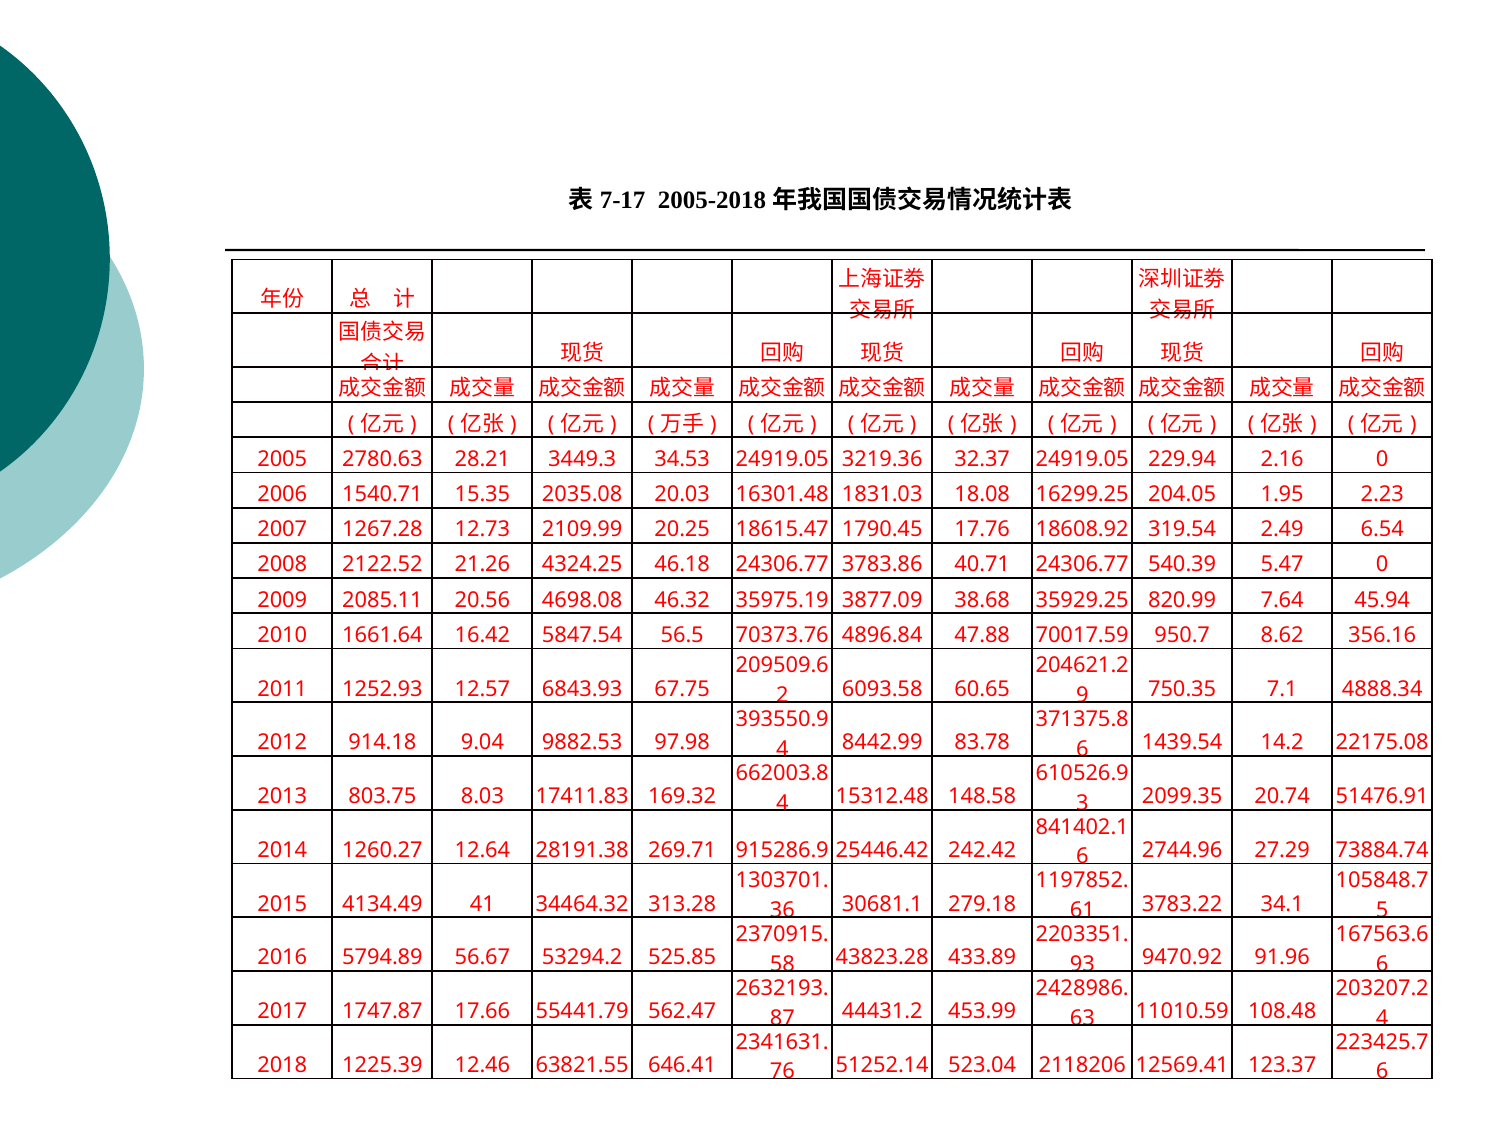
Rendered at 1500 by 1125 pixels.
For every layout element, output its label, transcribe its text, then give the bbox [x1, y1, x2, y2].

table_cell 167563.66 [1333, 918, 1431, 970]
table_cell 20.56 [433, 579, 531, 612]
table_cell 成交金额 [1033, 368, 1131, 401]
table_cell 4324.25 [533, 544, 631, 577]
table_cell 108.48 [1233, 972, 1331, 1024]
table_header [633, 260, 731, 312]
table_cell 1661.64 [333, 614, 431, 648]
table_cell 67.75 [633, 649, 731, 701]
table_cell 41 [433, 864, 531, 916]
table_cell 16299.25 [1033, 473, 1131, 507]
table_cell 成交量 [1233, 368, 1331, 401]
table_cell 105848.75 [1333, 864, 1431, 916]
table_cell 4888.34 [1333, 649, 1431, 701]
table_cell 20.03 [633, 473, 731, 507]
table_cell 914.18 [333, 703, 431, 755]
table_cell 2006 [233, 473, 331, 507]
table_cell (亿元) [833, 403, 931, 436]
table_cell 0 [1333, 544, 1431, 577]
table_cell 5794.89 [333, 918, 431, 970]
table_cell 2015 [233, 864, 331, 916]
table_cell 40.71 [933, 544, 1031, 577]
table_cell 18608.92 [1033, 509, 1131, 542]
table_cell 2011 [233, 649, 331, 701]
table_cell 成交量 [433, 368, 531, 401]
table_cell 12569.41 [1133, 1026, 1231, 1078]
table_header [933, 260, 1031, 312]
table_cell 2012 [233, 703, 331, 755]
table_cell 现货 [833, 314, 931, 366]
table_cell 63821.55 [533, 1026, 631, 1078]
table_cell 70373.76 [733, 614, 831, 648]
table_cell 2035.08 [533, 473, 631, 507]
table_cell 2099.35 [1133, 757, 1231, 809]
table_cell [1233, 314, 1331, 366]
table_cell (亿张) [1233, 403, 1331, 436]
table_cell 6093.58 [833, 649, 931, 701]
table_cell 55441.79 [533, 972, 631, 1024]
table_cell 0 [1333, 438, 1431, 472]
table_cell 1225.39 [333, 1026, 431, 1078]
text_box 表7-17 2005-2018年我国国债交易情况统计表 [554, 175, 1087, 221]
table_cell 3783.86 [833, 544, 931, 577]
table_cell 回购 [1333, 314, 1431, 366]
table_cell 回购 [733, 314, 831, 366]
table_cell 1252.93 [333, 649, 431, 701]
table_cell 2341631.76 [733, 1026, 831, 1078]
table_cell 83.78 [933, 703, 1031, 755]
table_cell 34.53 [633, 438, 731, 472]
table_cell (亿张) [433, 403, 531, 436]
table_header [433, 260, 531, 312]
table_header 年份 [233, 260, 331, 312]
table_cell 24306.77 [1033, 544, 1131, 577]
table_cell 371375.86 [1033, 703, 1131, 755]
table_cell 56.67 [433, 918, 531, 970]
table_cell 成交金额 [833, 368, 931, 401]
table_cell (亿元) [533, 403, 631, 436]
table_cell 803.75 [333, 757, 431, 809]
table_cell 45.94 [1333, 579, 1431, 612]
table_cell (亿张) [933, 403, 1031, 436]
table_cell 73884.74 [1333, 811, 1431, 863]
table_cell 44431.2 [833, 972, 931, 1024]
table_cell 3877.09 [833, 579, 931, 612]
table_cell 20.74 [1233, 757, 1331, 809]
table_cell 2010 [233, 614, 331, 648]
table_cell 43823.28 [833, 918, 931, 970]
table_cell 1747.87 [333, 972, 431, 1024]
table_cell 34.1 [1233, 864, 1331, 916]
table_cell 433.89 [933, 918, 1031, 970]
table_cell [233, 403, 331, 436]
table_cell 1540.71 [333, 473, 431, 507]
table_cell 16.42 [433, 614, 531, 648]
table_cell 2109.99 [533, 509, 631, 542]
table_cell 成交金额 [533, 368, 631, 401]
table_cell 1303701.36 [733, 864, 831, 916]
table_cell [933, 314, 1031, 366]
table_cell 7.1 [1233, 649, 1331, 701]
table_cell 91.96 [1233, 918, 1331, 970]
table_cell [233, 368, 331, 401]
table_cell 1790.45 [833, 509, 931, 542]
table_header 上海证劵交易所 [833, 260, 931, 312]
table_cell (亿元) [1133, 403, 1231, 436]
table_header [533, 260, 631, 312]
table_cell 2632193.87 [733, 972, 831, 1024]
table_cell 950.7 [1133, 614, 1231, 648]
table_cell 18615.47 [733, 509, 831, 542]
table_header [733, 260, 831, 312]
table_header 深圳证劵交易所 [1133, 260, 1231, 312]
table_cell 2017 [233, 972, 331, 1024]
table_header [1233, 260, 1331, 312]
table_cell 2008 [233, 544, 331, 577]
table_cell 成交量 [933, 368, 1031, 401]
table_cell 28.21 [433, 438, 531, 472]
table_cell 成交金额 [333, 368, 431, 401]
table_cell 8.62 [1233, 614, 1331, 648]
table_header [1033, 260, 1131, 312]
table_header 总 计 [333, 260, 431, 312]
table_cell 169.32 [633, 757, 731, 809]
table_cell 313.28 [633, 864, 731, 916]
table_cell 2744.96 [1133, 811, 1231, 863]
table_cell 15.35 [433, 473, 531, 507]
table_cell 4134.49 [333, 864, 431, 916]
table_cell 2016 [233, 918, 331, 970]
table_cell 1.95 [1233, 473, 1331, 507]
table_header [1333, 260, 1431, 312]
table_cell 97.98 [633, 703, 731, 755]
table_cell 47.88 [933, 614, 1031, 648]
table_cell 17411.83 [533, 757, 631, 809]
table_cell 841402.16 [1033, 811, 1131, 863]
table_cell 18.08 [933, 473, 1031, 507]
table_cell (亿元) [1033, 403, 1131, 436]
table_cell 223425.76 [1333, 1026, 1431, 1078]
table_cell 2203351.93 [1033, 918, 1131, 970]
table_cell (亿元) [1333, 403, 1431, 436]
table_cell 2428986.63 [1033, 972, 1131, 1024]
table_cell 2018 [233, 1026, 331, 1078]
table_cell 国债交易合计 [333, 314, 431, 366]
table_cell 8.03 [433, 757, 531, 809]
table_cell 6843.93 [533, 649, 631, 701]
table_cell 2.49 [1233, 509, 1331, 542]
table_cell 8442.99 [833, 703, 931, 755]
table_cell 12.57 [433, 649, 531, 701]
table_cell 28191.38 [533, 811, 631, 863]
table_cell 15312.48 [833, 757, 931, 809]
table_cell 3449.3 [533, 438, 631, 472]
table_cell 3219.36 [833, 438, 931, 472]
table_cell 9470.92 [1133, 918, 1231, 970]
table_cell 25446.42 [833, 811, 931, 863]
table_cell 610526.93 [1033, 757, 1131, 809]
table_cell 204621.29 [1033, 649, 1131, 701]
table_cell (万手) [633, 403, 731, 436]
table_cell 820.99 [1133, 579, 1231, 612]
table_cell 53294.2 [533, 918, 631, 970]
table_cell 123.37 [1233, 1026, 1331, 1078]
table_cell 2014 [233, 811, 331, 863]
table_cell 35929.25 [1033, 579, 1131, 612]
table_cell 2780.63 [333, 438, 431, 472]
table_cell 56.5 [633, 614, 731, 648]
table_cell 27.29 [1233, 811, 1331, 863]
table_cell 34464.32 [533, 864, 631, 916]
table_cell 4896.84 [833, 614, 931, 648]
table_cell 51476.91 [1333, 757, 1431, 809]
table_cell [633, 314, 731, 366]
table_cell 4698.08 [533, 579, 631, 612]
table_cell 60.65 [933, 649, 1031, 701]
table_cell 46.32 [633, 579, 731, 612]
table_cell 662003.84 [733, 757, 831, 809]
table_cell 20.25 [633, 509, 731, 542]
table_cell 209509.62 [733, 649, 831, 701]
table_cell 453.99 [933, 972, 1031, 1024]
table_cell 现货 [533, 314, 631, 366]
table_cell 279.18 [933, 864, 1031, 916]
table_cell 229.94 [1133, 438, 1231, 472]
table_cell 7.64 [1233, 579, 1331, 612]
table_cell (亿元) [333, 403, 431, 436]
table_cell 204.05 [1133, 473, 1231, 507]
table_cell 2122.52 [333, 544, 431, 577]
table_cell 21.26 [433, 544, 531, 577]
table_cell [233, 314, 331, 366]
table_cell 14.2 [1233, 703, 1331, 755]
table_cell 17.66 [433, 972, 531, 1024]
table_cell 750.35 [1133, 649, 1231, 701]
table_cell 2085.11 [333, 579, 431, 612]
table_cell [433, 314, 531, 366]
table_cell 成交金额 [1133, 368, 1231, 401]
table_cell 6.54 [1333, 509, 1431, 542]
table_cell 2007 [233, 509, 331, 542]
table_cell 2.23 [1333, 473, 1431, 507]
table_cell 562.47 [633, 972, 731, 1024]
table_cell 成交金额 [733, 368, 831, 401]
table_cell 915286.9 [733, 811, 831, 863]
table_cell 1831.03 [833, 473, 931, 507]
table_cell 30681.1 [833, 864, 931, 916]
table_cell 38.68 [933, 579, 1031, 612]
table_cell 5847.54 [533, 614, 631, 648]
table_cell 523.04 [933, 1026, 1031, 1078]
table_cell 22175.08 [1333, 703, 1431, 755]
table_cell 148.58 [933, 757, 1031, 809]
table_cell 12.46 [433, 1026, 531, 1078]
table_cell 1197852.61 [1033, 864, 1131, 916]
table_cell 3783.22 [1133, 864, 1231, 916]
table_cell 2118206 [1033, 1026, 1131, 1078]
table_cell 2009 [233, 579, 331, 612]
table_cell 2013 [233, 757, 331, 809]
table_cell (亿元) [733, 403, 831, 436]
table_cell 1267.28 [333, 509, 431, 542]
table_cell 646.41 [633, 1026, 731, 1078]
table_cell 回购 [1033, 314, 1131, 366]
table_cell 24919.05 [733, 438, 831, 472]
table_cell 540.39 [1133, 544, 1231, 577]
table_cell 356.16 [1333, 614, 1431, 648]
table_cell 成交金额 [1333, 368, 1431, 401]
table_cell 12.73 [433, 509, 531, 542]
table_cell 17.76 [933, 509, 1031, 542]
table_cell 现货 [1133, 314, 1231, 366]
table_cell 5.47 [1233, 544, 1331, 577]
table_cell 成交量 [633, 368, 731, 401]
table_cell 2.16 [1233, 438, 1331, 472]
table_cell 24306.77 [733, 544, 831, 577]
table_cell 12.64 [433, 811, 531, 863]
table_cell 24919.05 [1033, 438, 1131, 472]
table_cell 9.04 [433, 703, 531, 755]
table_cell 2005 [233, 438, 331, 472]
table_cell 1260.27 [333, 811, 431, 863]
table_cell 70017.59 [1033, 614, 1131, 648]
table_cell 11010.59 [1133, 972, 1231, 1024]
table_cell 319.54 [1133, 509, 1231, 542]
table_cell 269.71 [633, 811, 731, 863]
table_cell 525.85 [633, 918, 731, 970]
table_cell 51252.14 [833, 1026, 931, 1078]
table_cell 32.37 [933, 438, 1031, 472]
table_cell 1439.54 [1133, 703, 1231, 755]
table_cell 16301.48 [733, 473, 831, 507]
table_cell 35975.19 [733, 579, 831, 612]
table_cell 9882.53 [533, 703, 631, 755]
table_cell 203207.24 [1333, 972, 1431, 1024]
table_cell 2370915.58 [733, 918, 831, 970]
table_cell 242.42 [933, 811, 1031, 863]
table_cell 46.18 [633, 544, 731, 577]
table_cell 393550.94 [733, 703, 831, 755]
